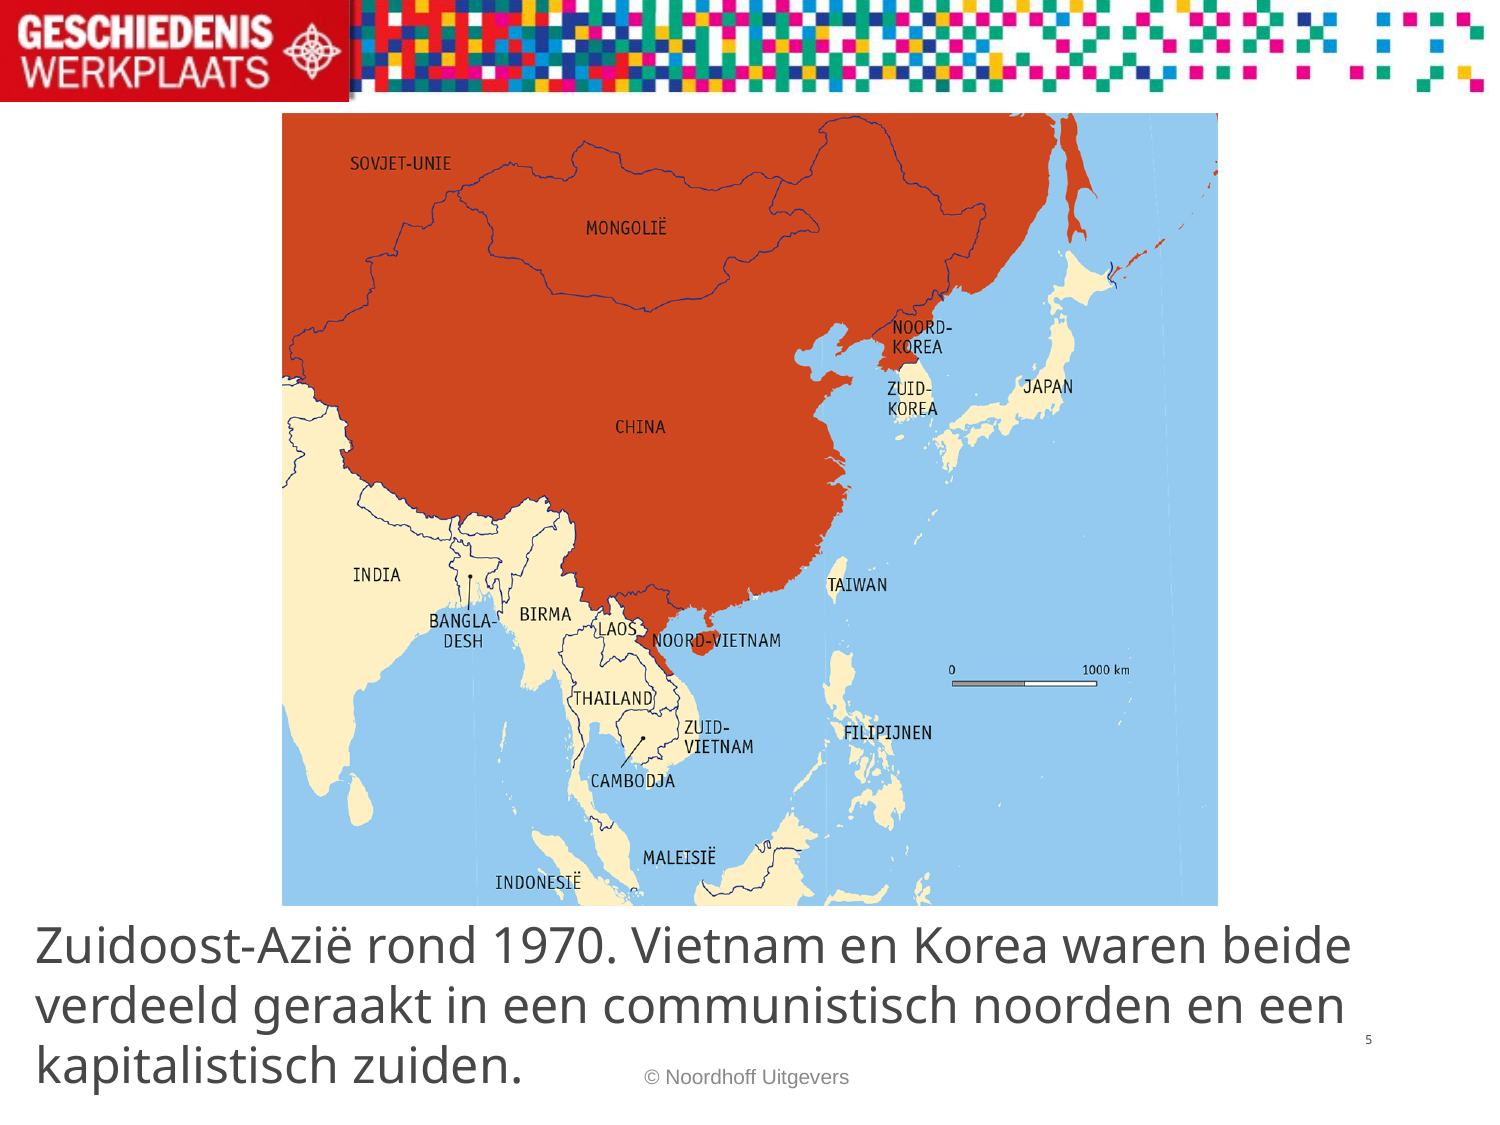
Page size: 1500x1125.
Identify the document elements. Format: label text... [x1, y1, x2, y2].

text_box Zuidoost-Azië rond 1970. Vietnam en Korea waren beide verdeeld geraakt in een communistisch noorden en een kapitalistisch zuiden. [35, 905, 1500, 1106]
text_box © Noordhoff Uitgevers [512, 1045, 988, 1106]
picture [0, 0, 1500, 1125]
